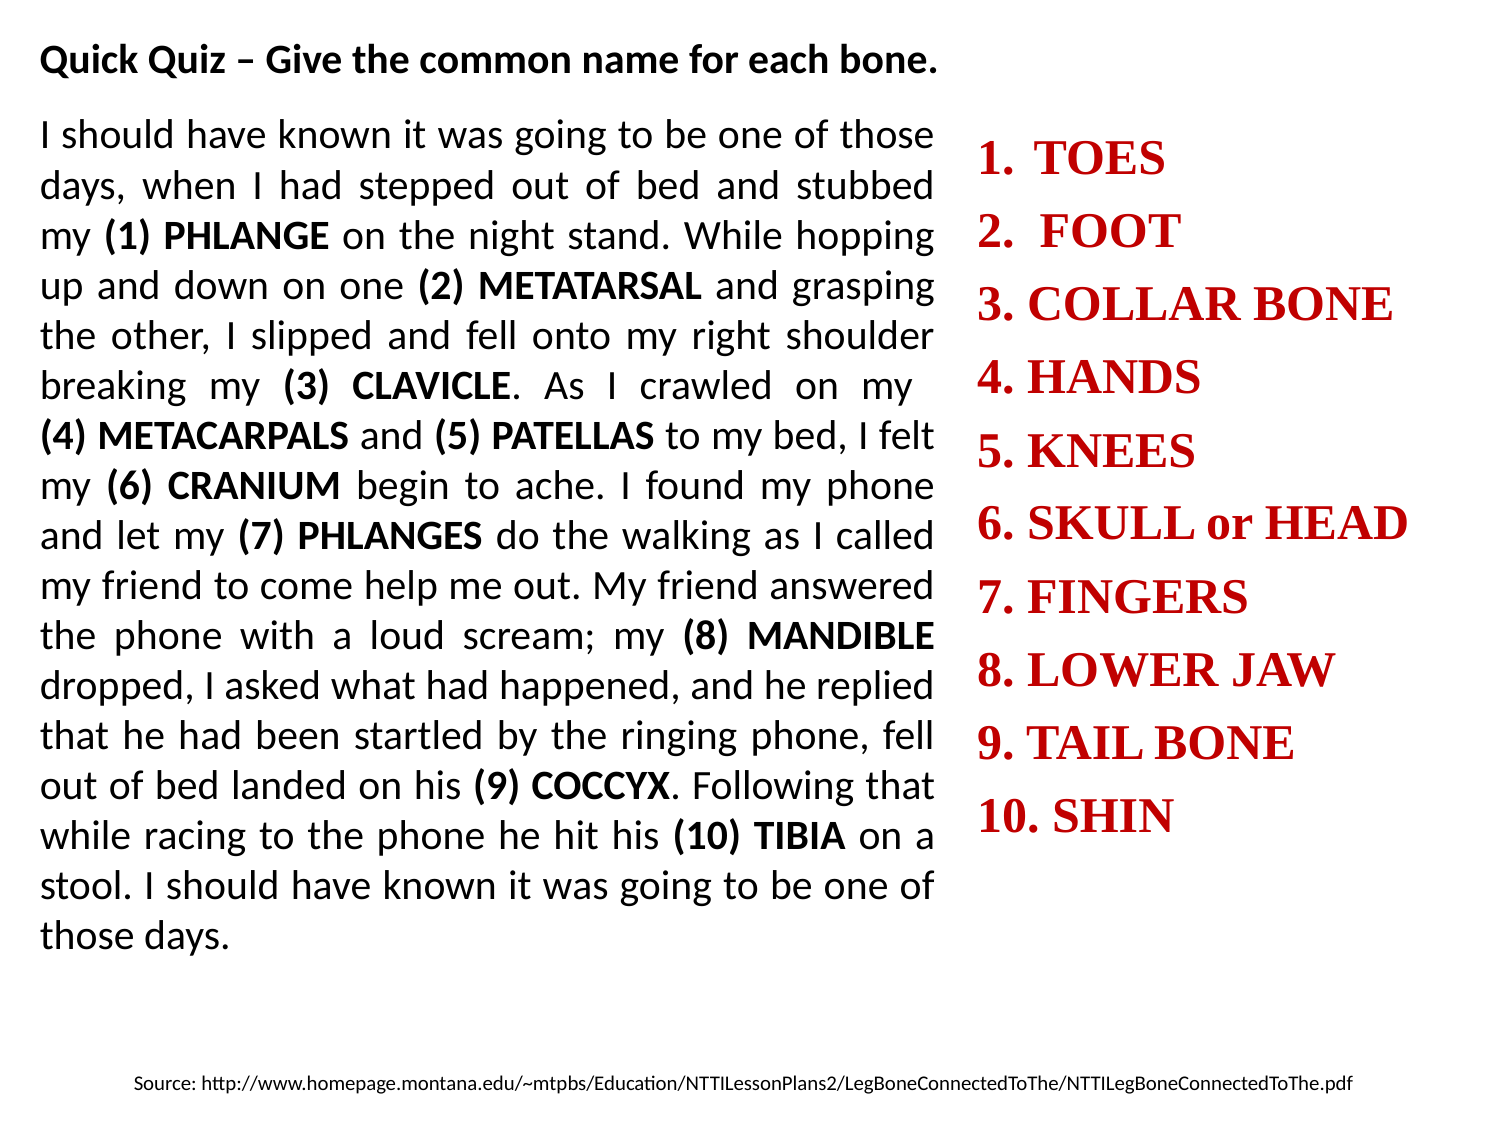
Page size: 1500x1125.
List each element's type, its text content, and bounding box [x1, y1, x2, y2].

text_box 10. SHIN [962, 774, 1475, 850]
text_box TOES [962, 117, 1475, 190]
text_box 3. COLLAR BONE [962, 263, 1475, 336]
text_box I should have known it was going to be one of those days, when I had stepped out of bed and stubbed my (1) PHLANGE on the night stand. While hopping up and down on one (2) METATARSAL and grasping the other, I slipped and fell onto my right shoulder breaking my (3) CLAVICLE. As I crawled on my (4) METACARPALS and (5) PATELLAS to my bed, I felt my (6) CRANIUM begin to ache. I found my phone and let my (7) PHLANGES do the walking as I called my friend to come help me out. My friend answered the phone with a loud scream; my (8) MANDIBLE dropped, I asked what had happened, and he replied that he had been startled by the ringing phone, fell out of bed landed on his (9) COCCYX. Following that while racing to the phone he hit his (10) TIBIA on a stool. I should have known it was going to be one of those days. [24, 99, 950, 966]
text_box 5. KNEES [962, 409, 1475, 482]
text_box Quick Quiz – Give the common name for each bone. [24, 24, 1463, 90]
text_box 8. LOWER JAW [962, 628, 1475, 701]
text_box 6. SKULL or HEAD [962, 482, 1475, 555]
text_box 4. HANDS [962, 336, 1475, 409]
text_box 2. FOOT [962, 190, 1475, 263]
text_box Source: http://www.homepage.montana.edu/~mtpbs/Education/NTTILessonPlans2/LegBoneConnectedToThe/NTTILegBoneConnectedToThe.pdf [37, 1062, 1450, 1103]
text_box 7. FINGERS [962, 555, 1475, 628]
text_box 9. TAIL BONE [962, 701, 1475, 774]
